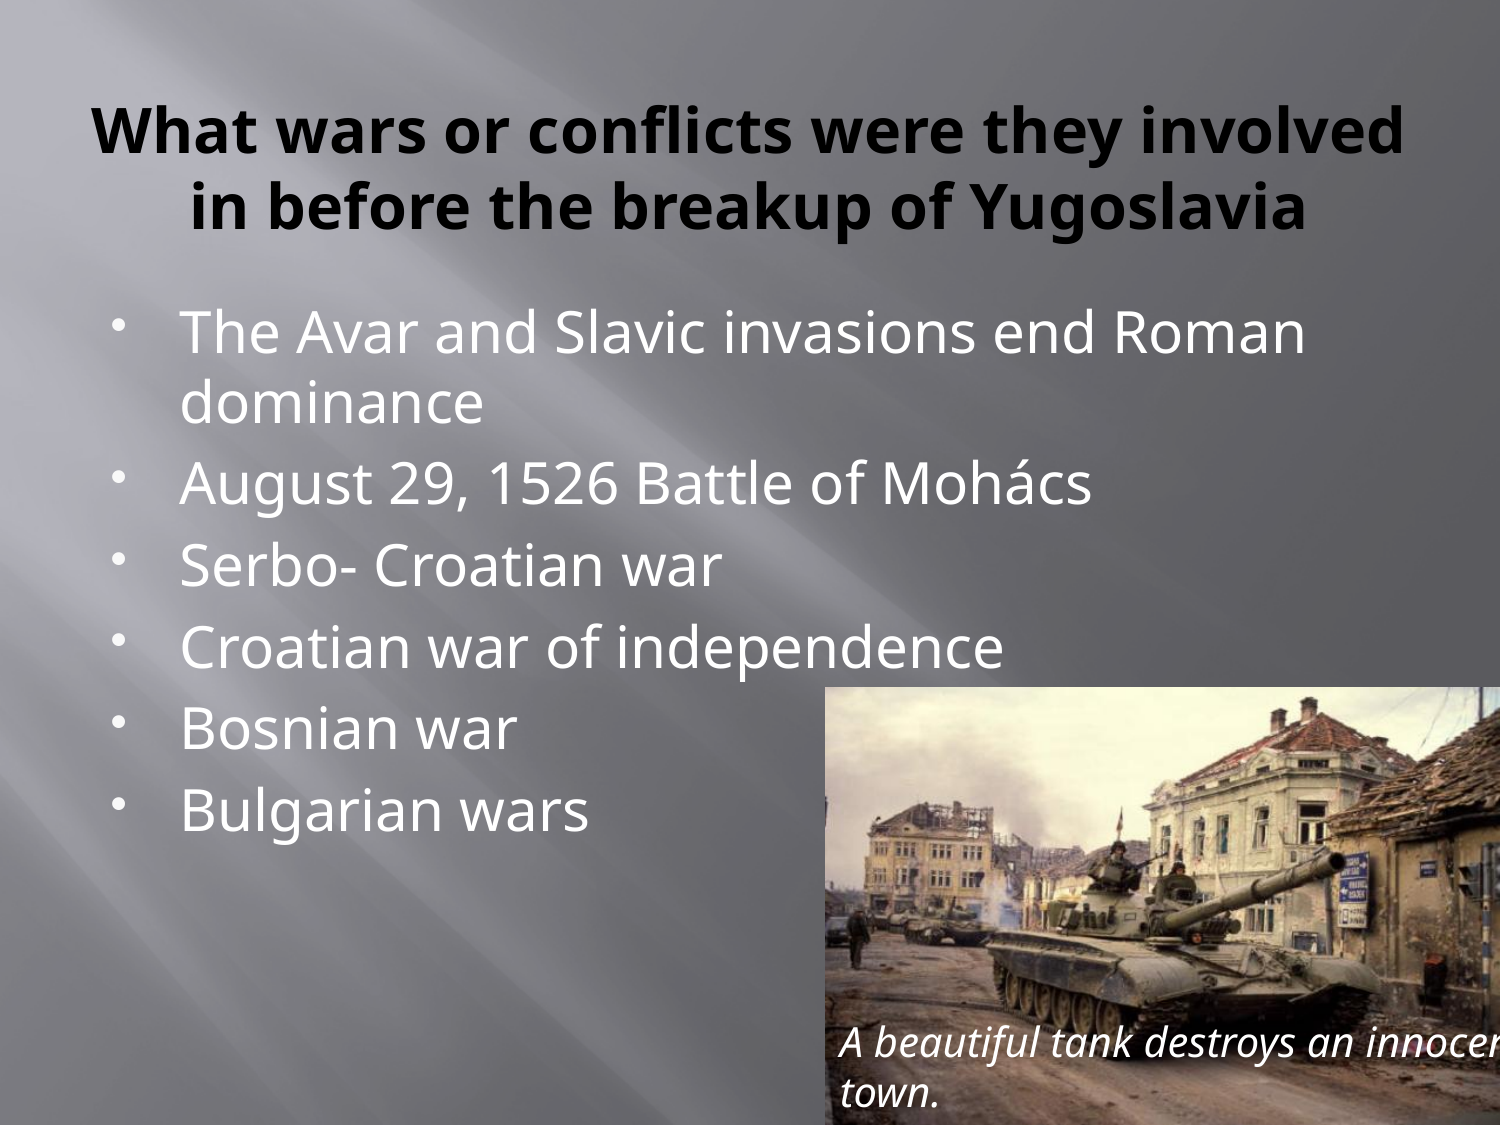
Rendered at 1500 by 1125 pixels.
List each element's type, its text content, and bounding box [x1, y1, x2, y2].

title What wars or conflicts were they involved in before the breakup of Yugoslavia [75, 45, 1425, 287]
list The Avar and Slavic invasions end Roman dominance August 29, 1526 Battle of Mohács Serbo- Croatian war Croatian war of independence Bosnian war Bulgarian wars [75, 287, 1425, 1030]
picture [824, 687, 1500, 1125]
